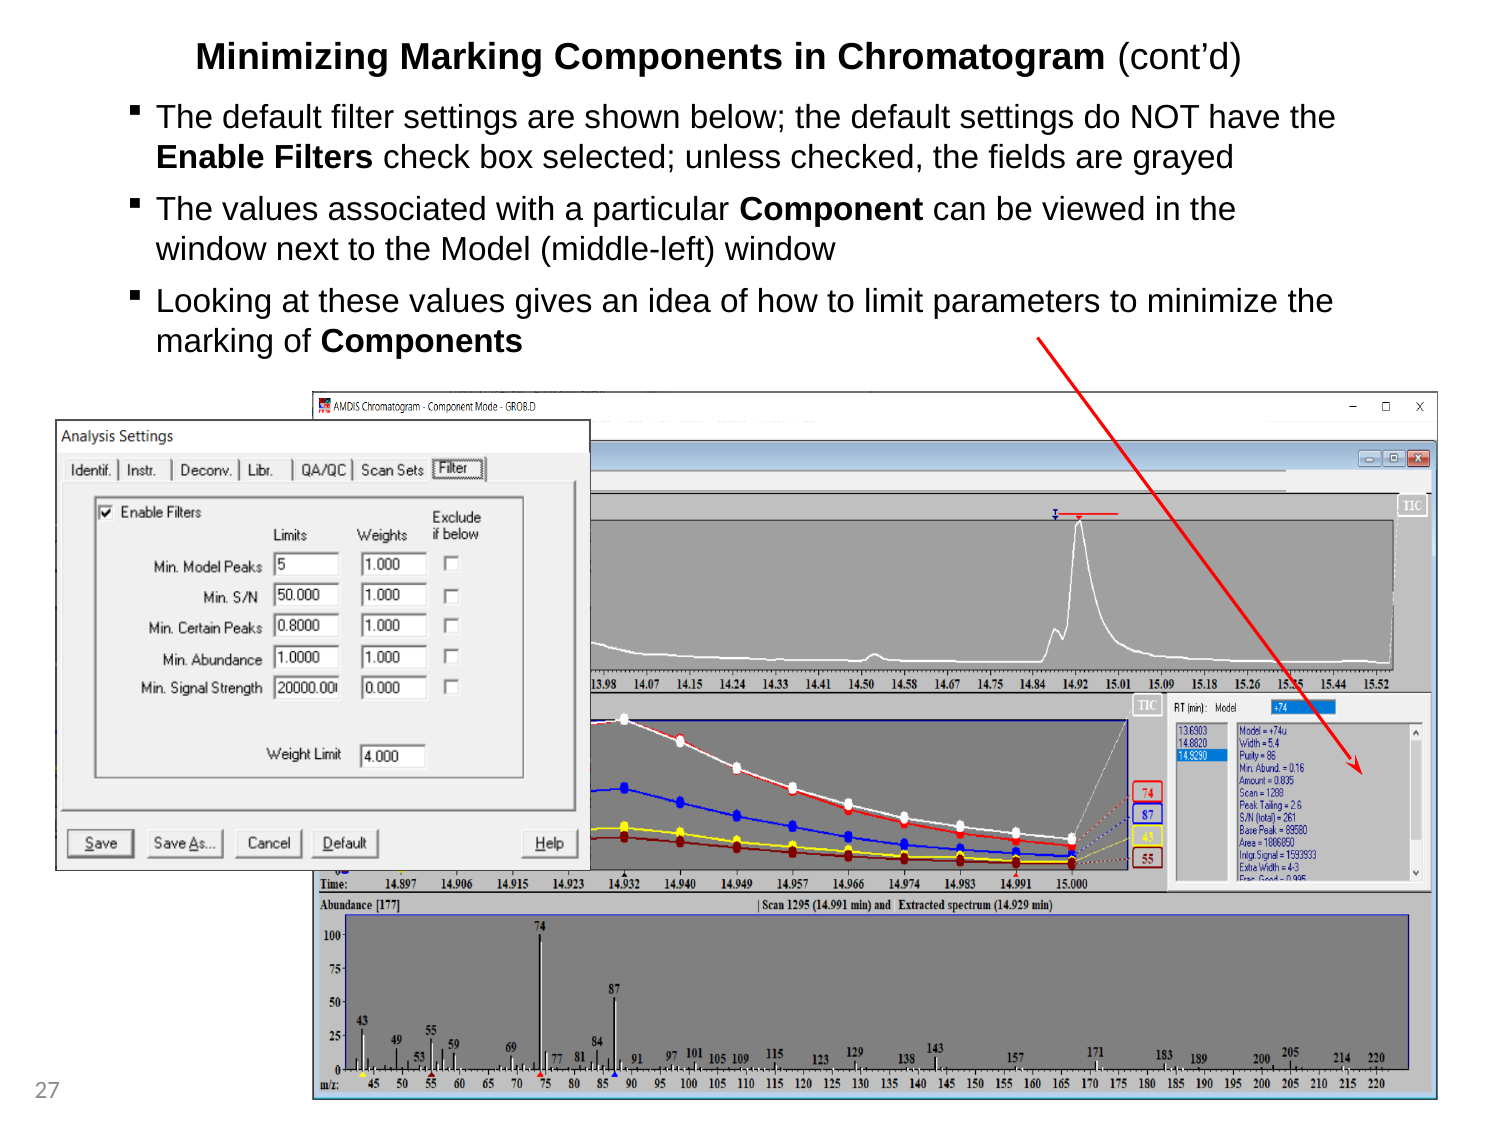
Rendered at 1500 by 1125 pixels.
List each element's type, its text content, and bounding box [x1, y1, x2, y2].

slide_number 27 [0, 1058, 75, 1119]
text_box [1037, 337, 1363, 776]
text_box The default filter settings are shown below; the default settings do NOT have the Enable Filters check box selected; unless checked, the fields are grayed The values associated with a particular Component can be viewed in the window next to the Model (middle-left) window Looking at these values gives an idea of how to limit parameters to minimize the marking of Components [110, 85, 1365, 369]
picture [55, 391, 1438, 1101]
text_box Minimizing Marking Components in Chromatogram (cont’d) [180, 24, 1257, 85]
